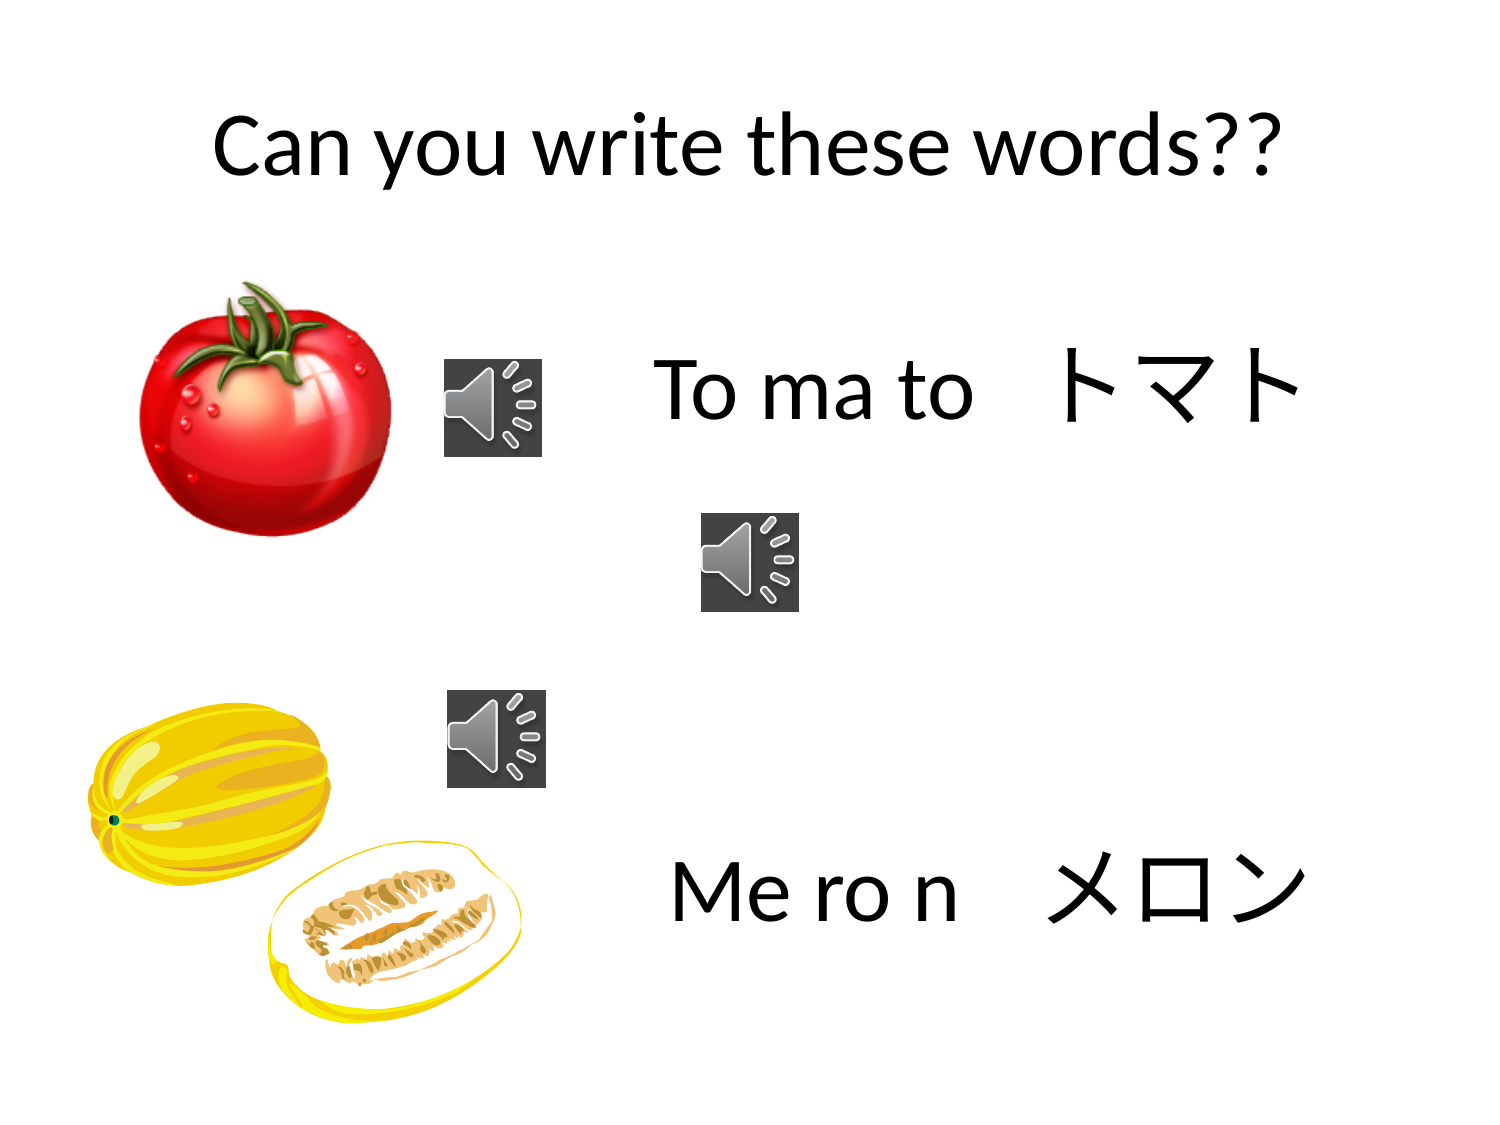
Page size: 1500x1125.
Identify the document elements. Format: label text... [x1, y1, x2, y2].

text_box Me ro n [608, 822, 1022, 948]
picture [87, 702, 522, 1024]
picture [113, 266, 395, 549]
text_box To ma to [608, 320, 1022, 445]
text_box メロン [1022, 822, 1353, 948]
text_box トマト [1022, 320, 1353, 445]
picture [699, 512, 801, 613]
picture [446, 688, 547, 790]
title Can you write these words?? [75, 45, 1425, 233]
picture [442, 357, 544, 459]
